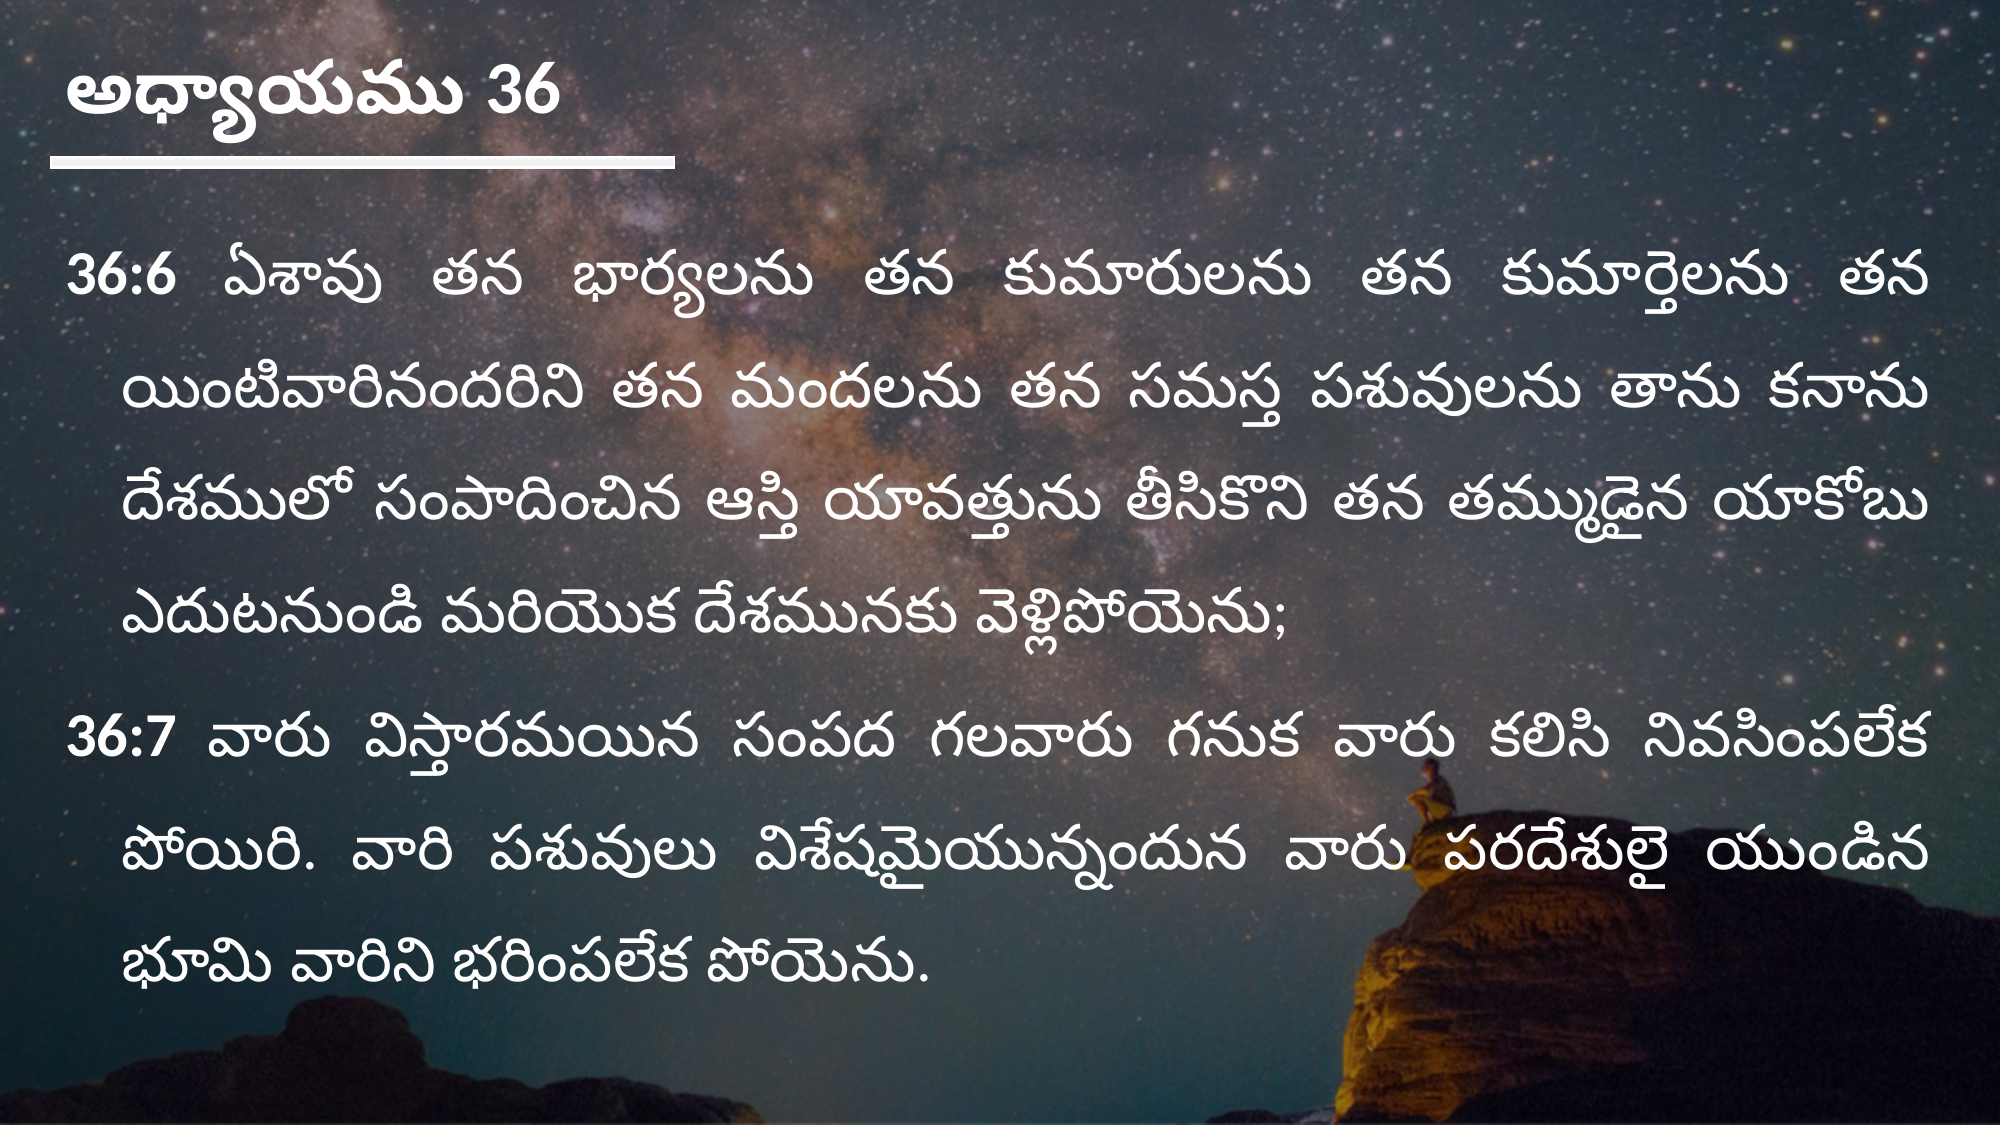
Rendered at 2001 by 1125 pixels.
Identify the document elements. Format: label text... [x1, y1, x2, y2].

list 36:6 ఏశావు తన భార్యలను తన కుమారులను తన కుమార్తెలను తన యింటివారినందరిని తన మందలను తన సమస్త పశువులను తాను కనాను దేశములో సంపాదించిన ఆస్తి యావత్తును తీసికొని తన తమ్ముడైన యాకోబు ఎదుటనుండి మరియొక దేశమునకు వెళ్లిపోయెను; 36:7 వారు విస్తారమయిన సంపద గలవారు గనుక వారు కలిసి నివసింపలేక పోయిరి. వారి పశువులు విశేషమైయున్నందున వారు పరదేశులై యుండిన భూమి వారిని భరింపలేక పోయెను. [50, 187, 1946, 1063]
title అధ్యాయము 36 [50, 0, 1925, 167]
picture [0, 0, 2000, 1125]
